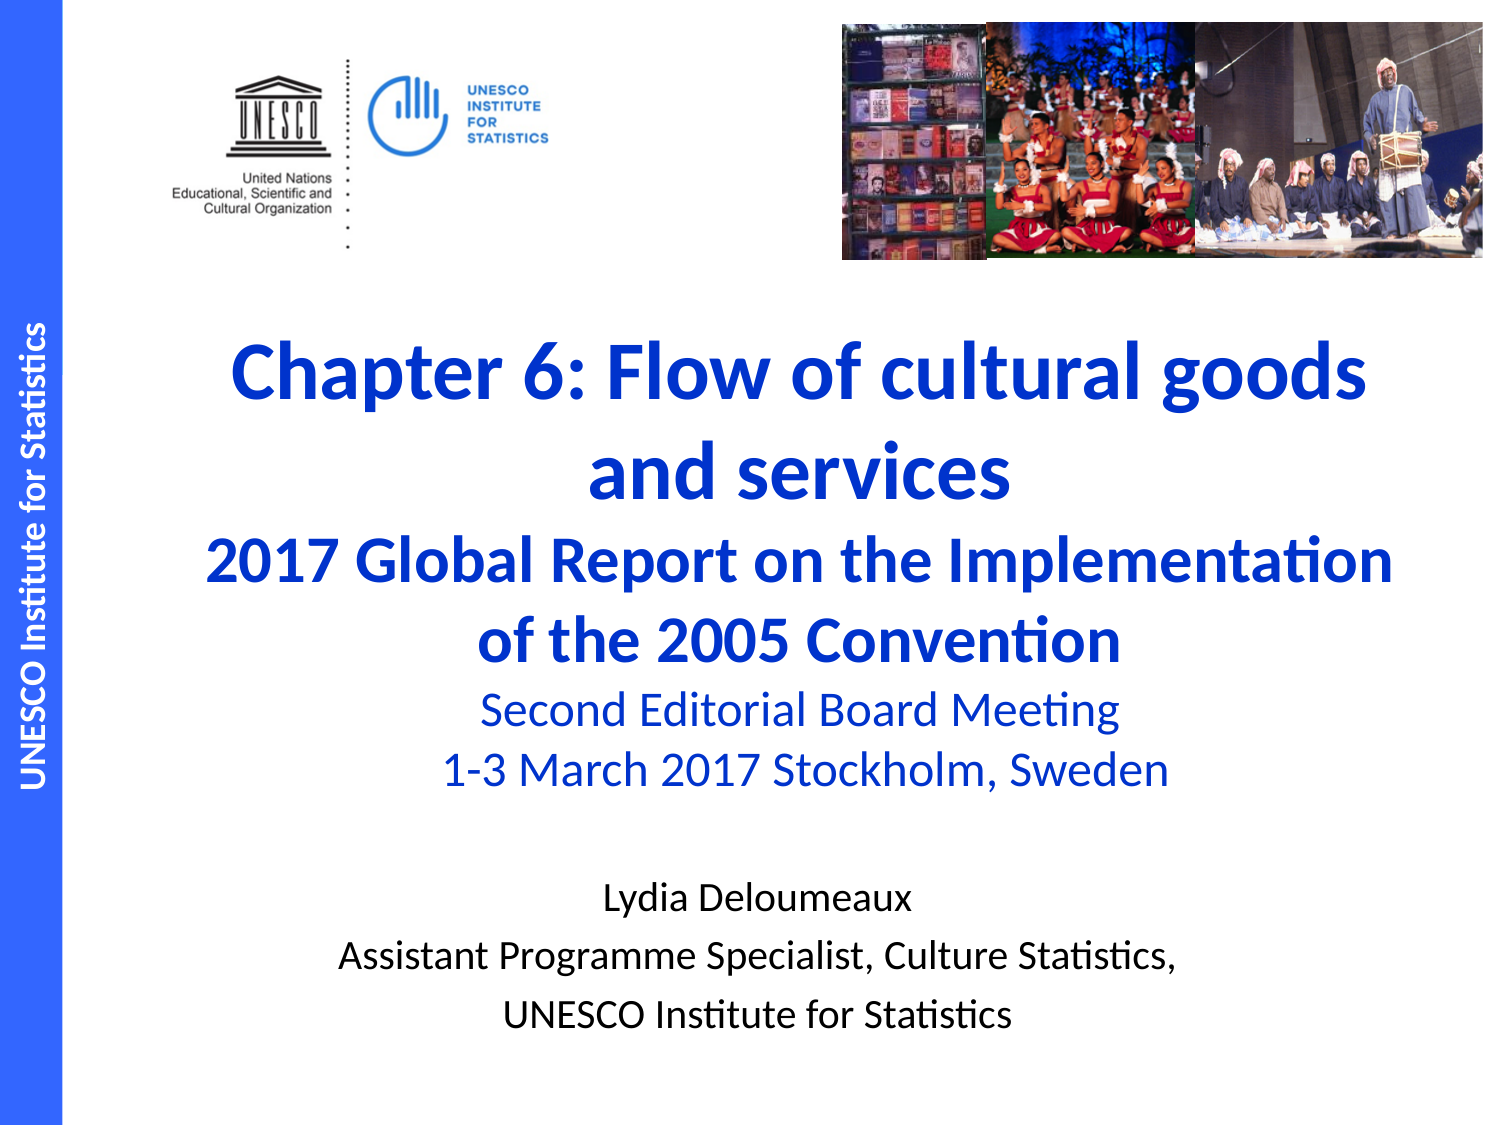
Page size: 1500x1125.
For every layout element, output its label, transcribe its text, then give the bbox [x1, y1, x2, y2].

picture [842, 22, 1483, 258]
subtitle Lydia Deloumeaux Assistant Programme Specialist, Culture Statistics, UNESCO Institute for Statistics [88, 862, 1427, 1063]
picture [112, 15, 610, 293]
title Chapter 6: Flow of cultural goods and services 2017 Global Report on the Implementation of the 2005 Convention Second Editorial Board Meeting 1-3 March 2017 Stockholm, Sweden [162, 249, 1438, 863]
